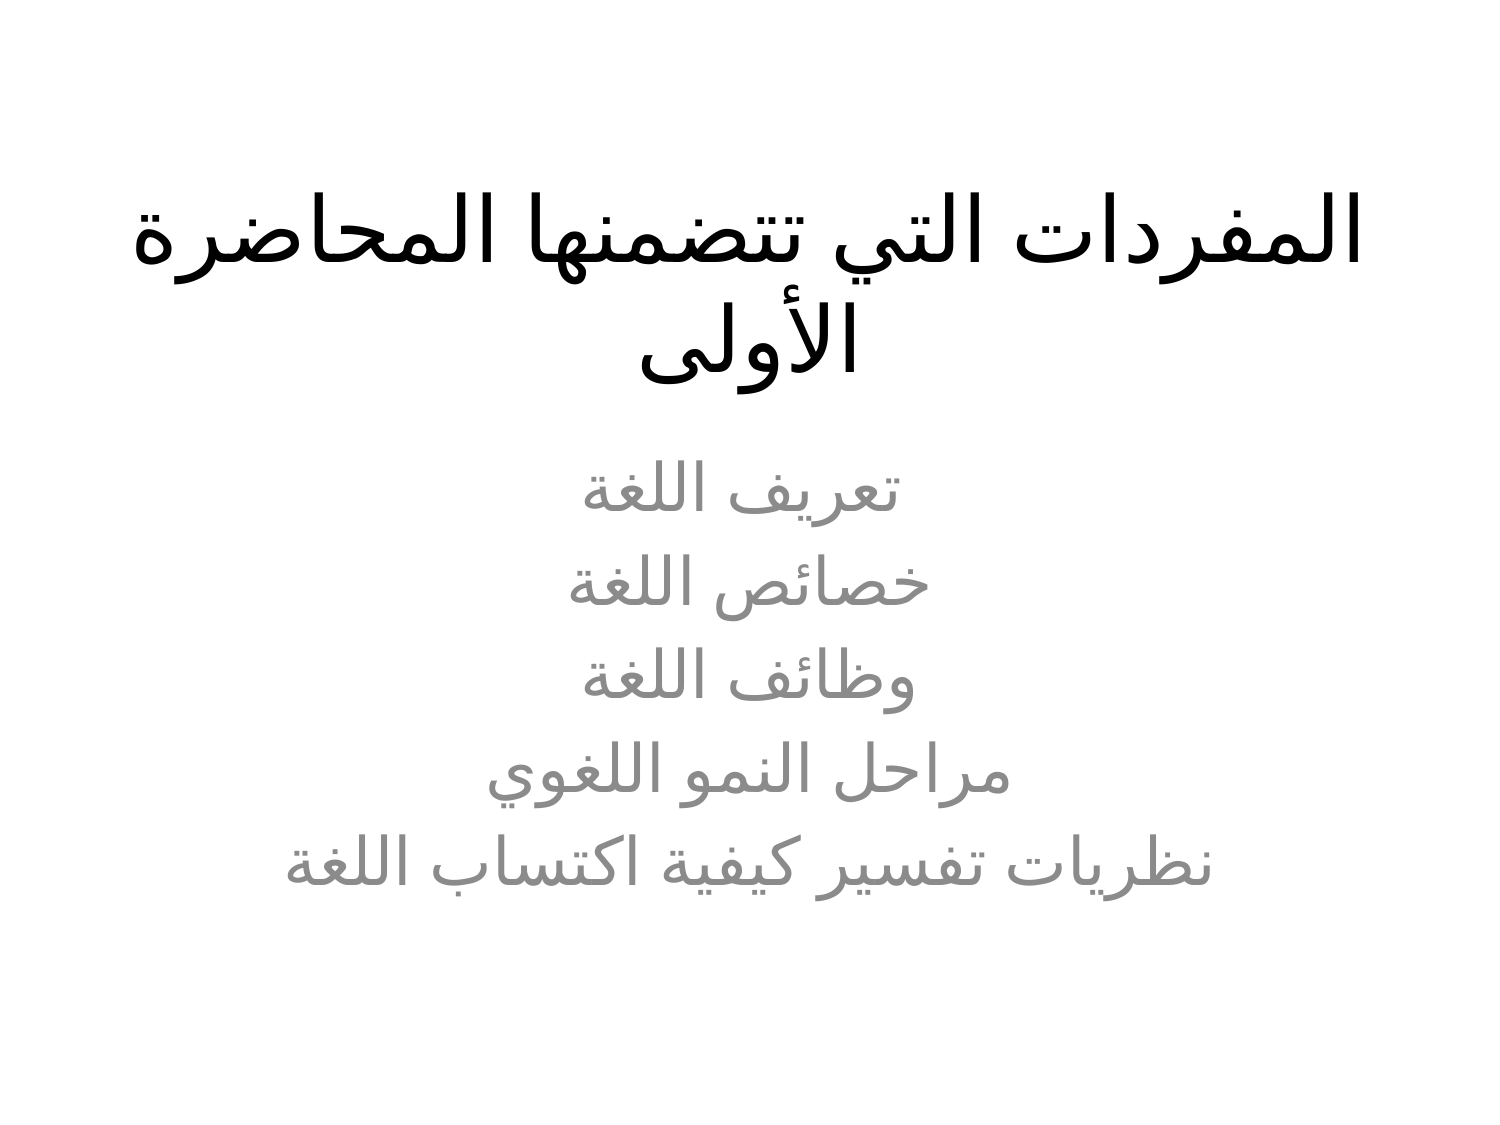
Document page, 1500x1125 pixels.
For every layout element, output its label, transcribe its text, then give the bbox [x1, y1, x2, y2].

subtitle تعريف اللغة خصائص اللغة وظائف اللغة مراحل النمو اللغوي نظريات تفسير كيفية اكتساب اللغة [225, 437, 1275, 1050]
title المفردات التي تتضمنها المحاضرة الأولى [112, 125, 1388, 438]
